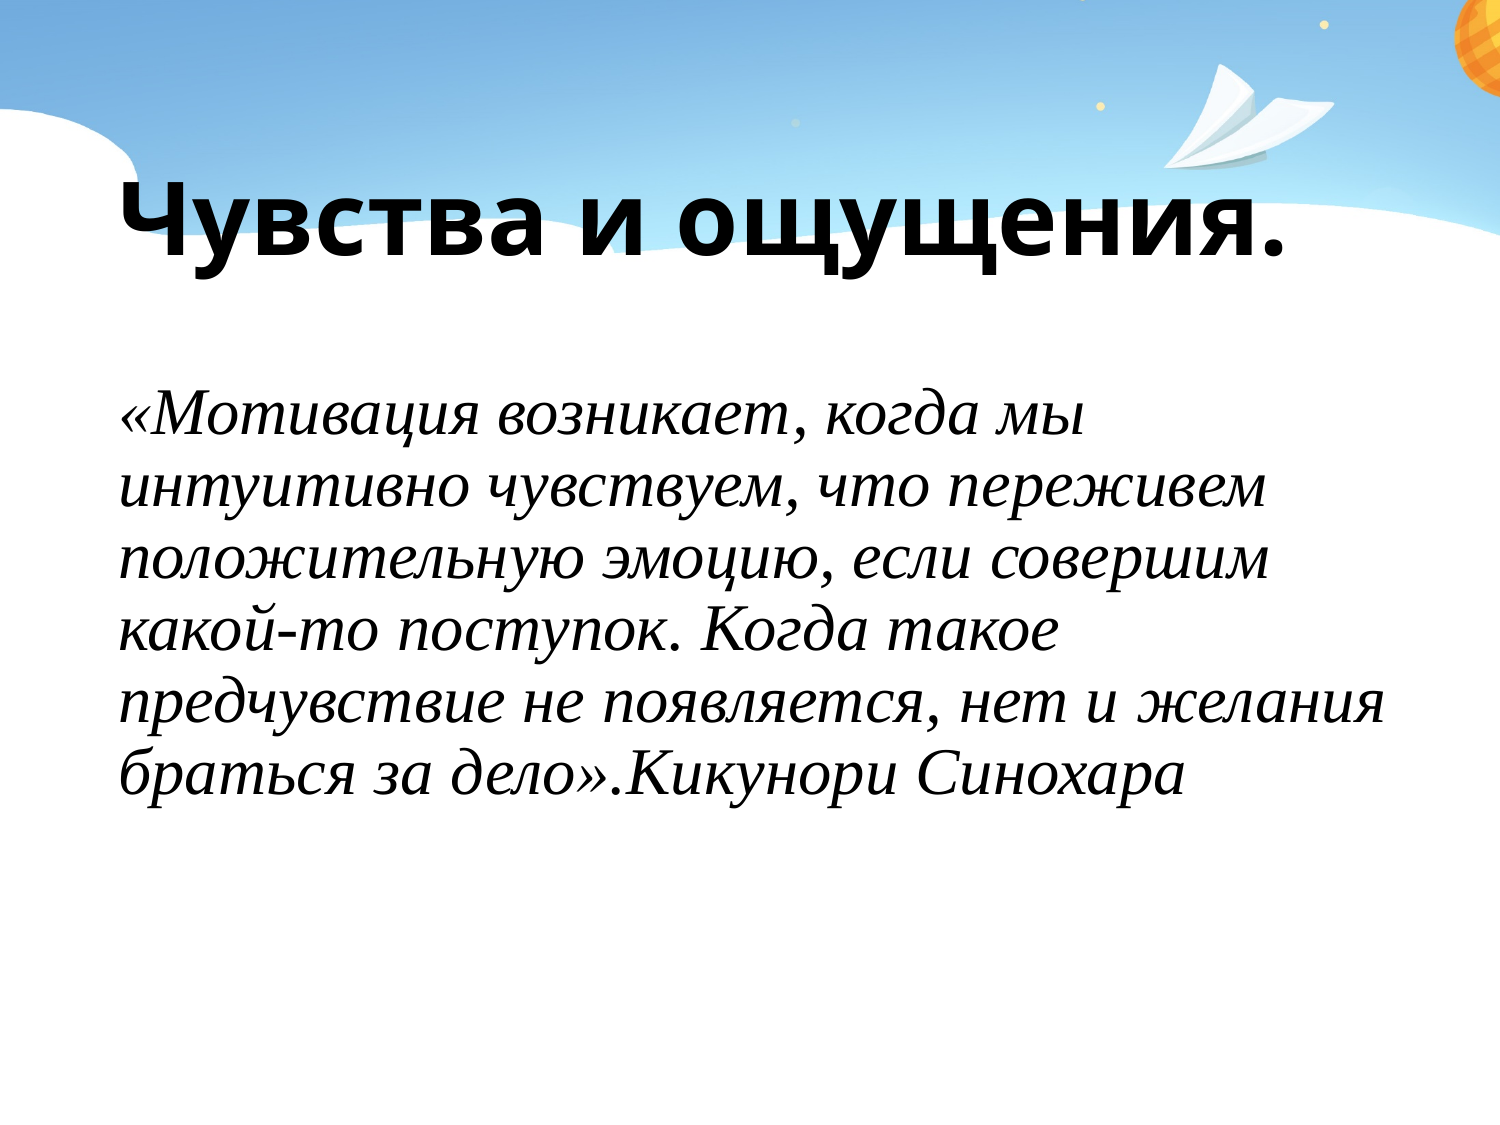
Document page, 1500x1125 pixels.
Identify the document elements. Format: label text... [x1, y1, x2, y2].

picture [0, 0, 1500, 1125]
title Чувства и ощущения. «Мотивация возникает, когда мы интуитивно чувствуем, что переживем положительную эмоцию, если совершим какой-то поступок. Когда такое предчувствие не появляется, нет и желания браться за дело».Кикунори Синохара [103, 59, 1408, 918]
